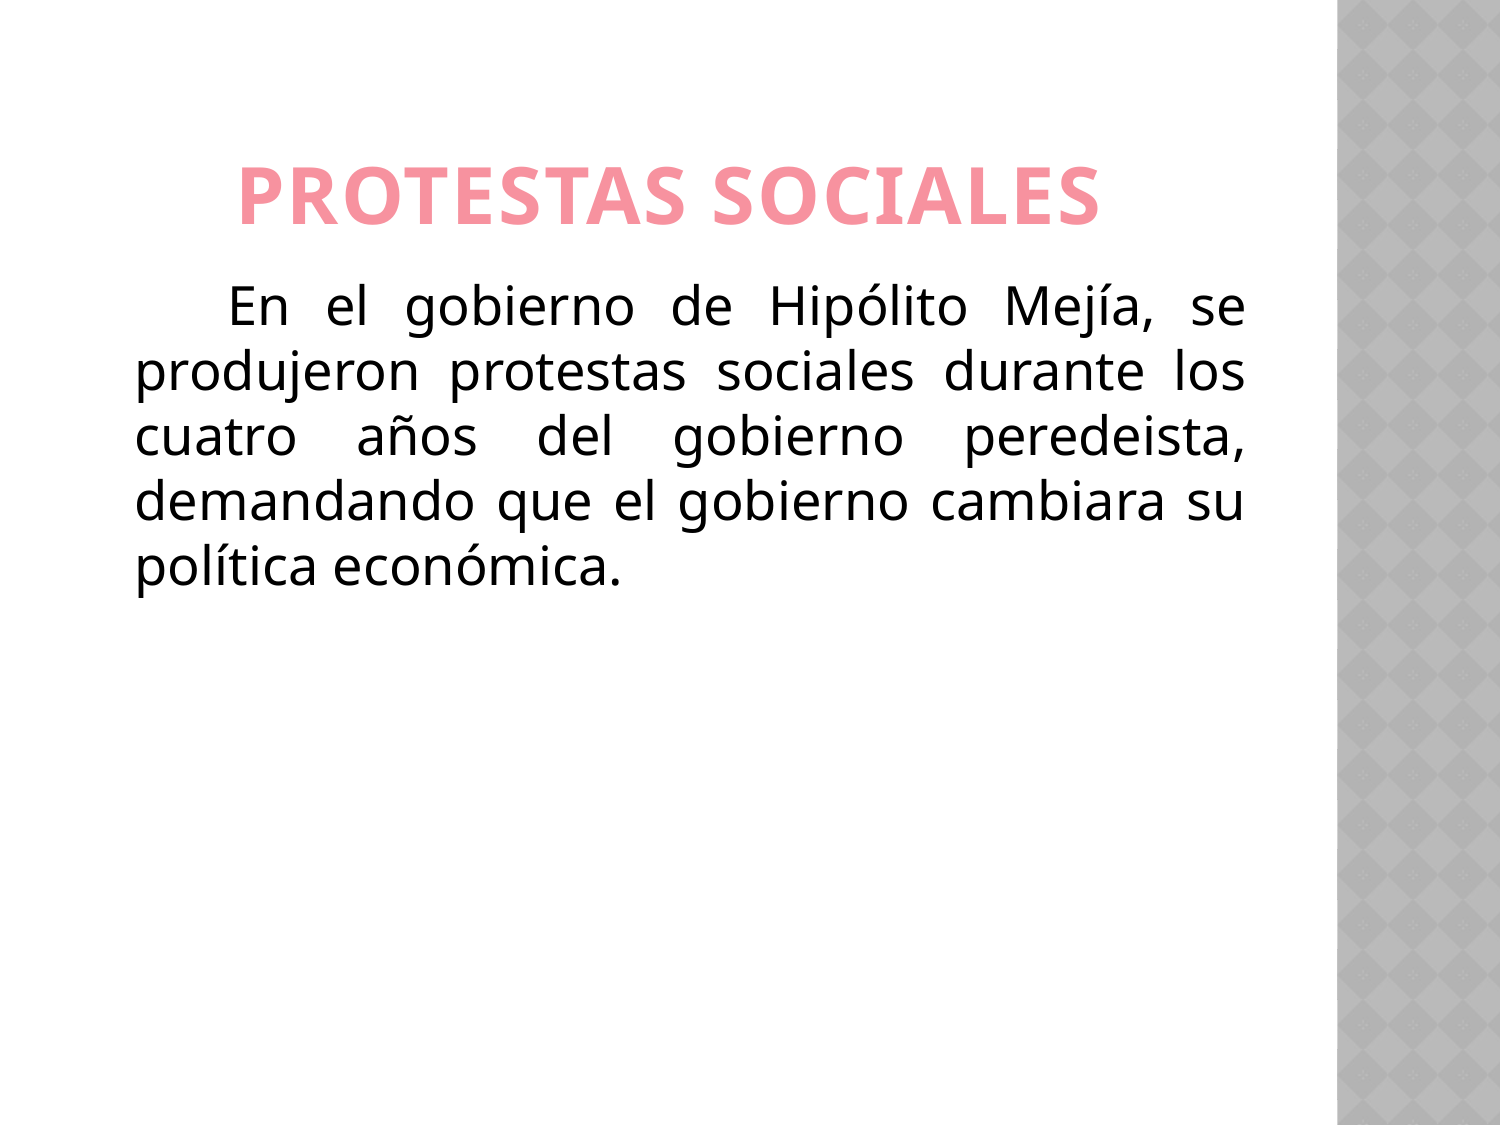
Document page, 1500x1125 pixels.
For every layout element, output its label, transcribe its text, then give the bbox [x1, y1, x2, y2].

title Protestas Sociales [75, 52, 1263, 240]
list En el gobierno de Hipólito Mejía, se produjeron protestas sociales durante los cuatro años del gobierno peredeista, demandando que el gobierno cambiara su política económica. [75, 264, 1263, 1059]
